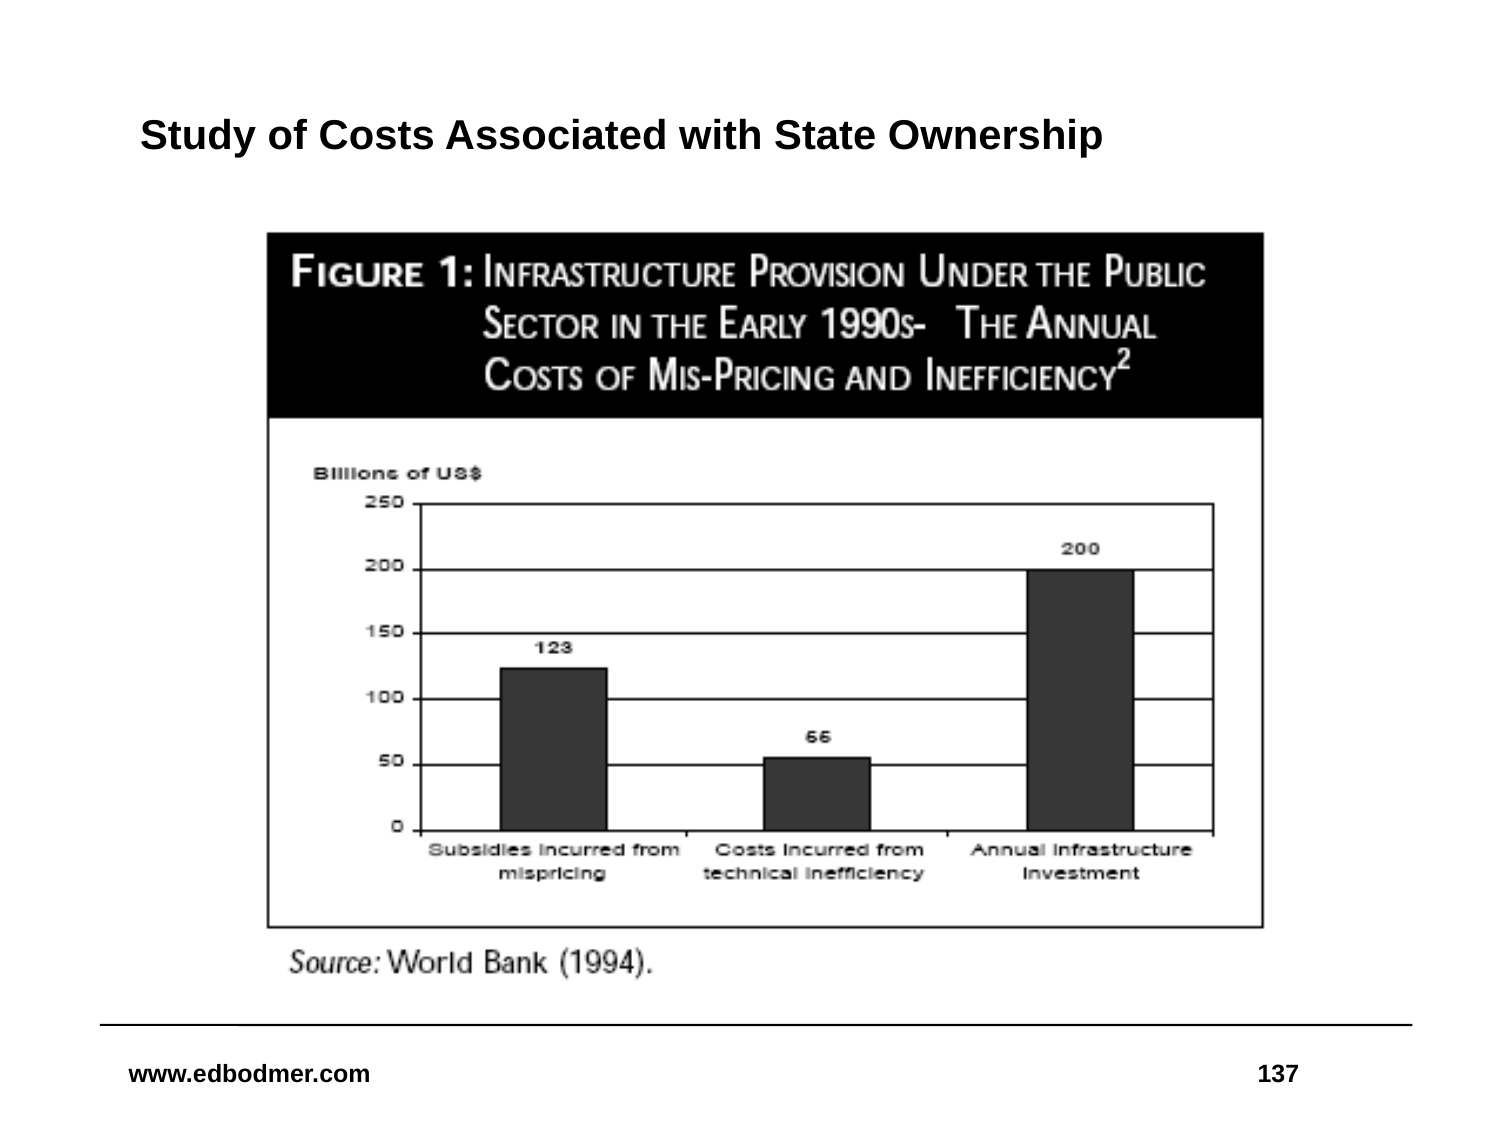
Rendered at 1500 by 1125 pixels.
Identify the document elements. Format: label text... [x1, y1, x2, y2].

title Study of Costs Associated with State Ownership [125, 99, 1288, 225]
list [237, 212, 1288, 1002]
